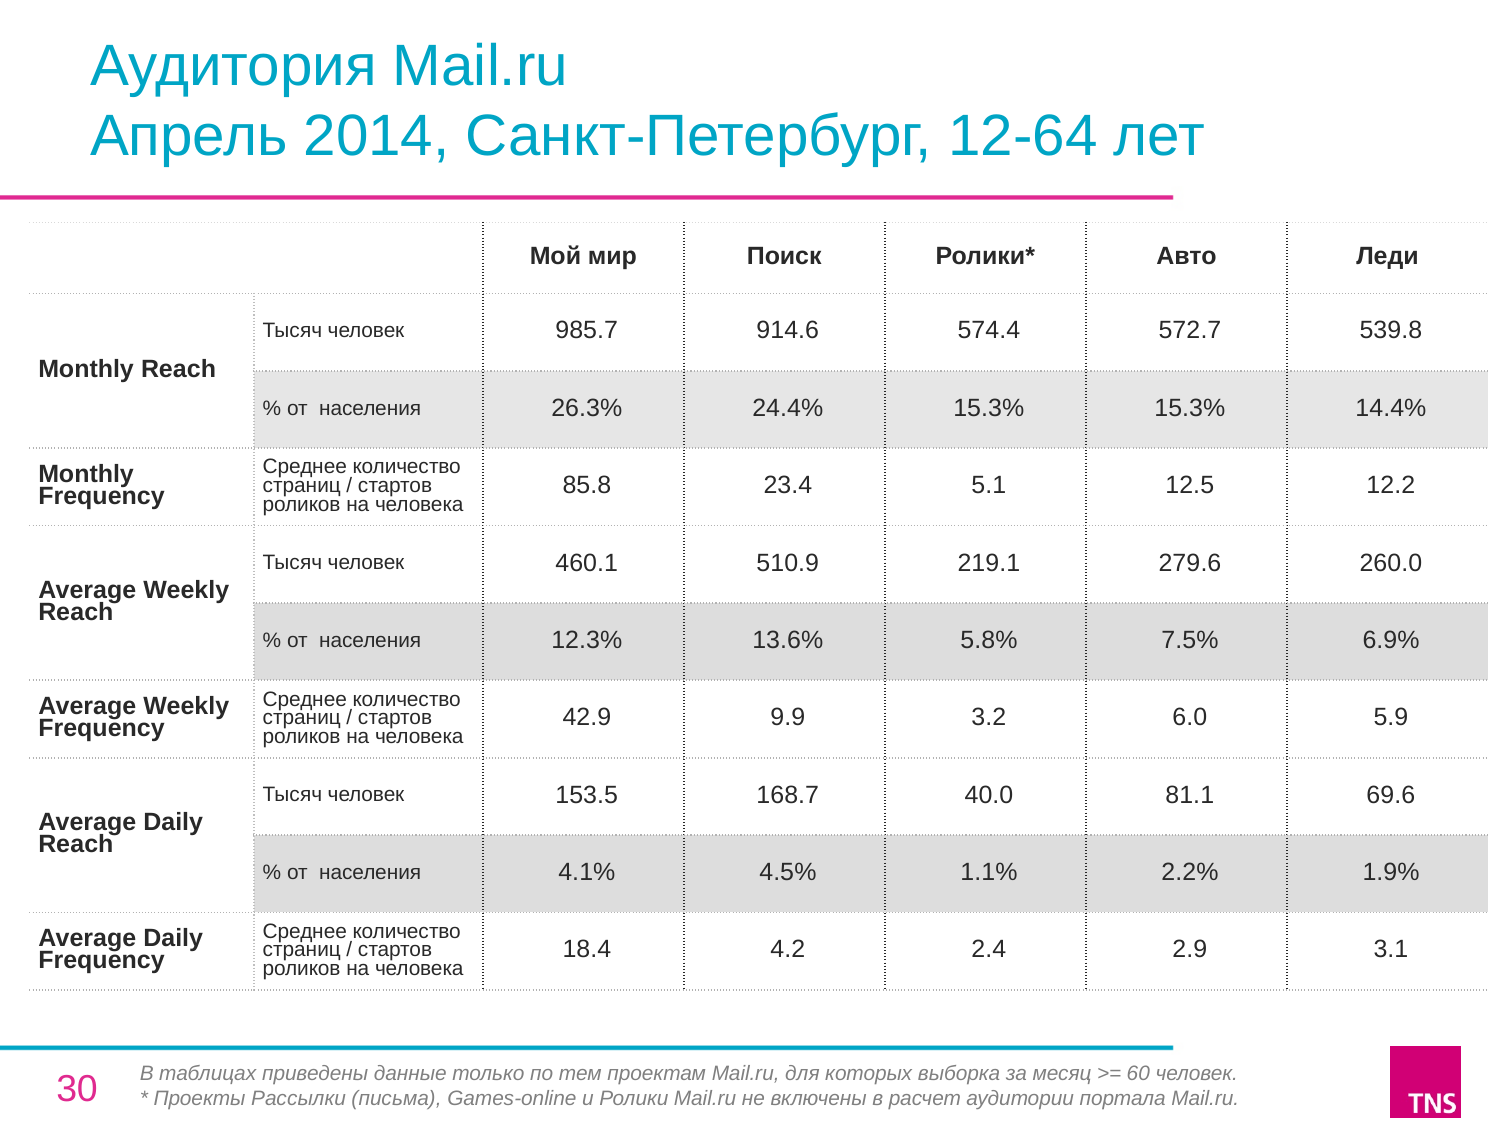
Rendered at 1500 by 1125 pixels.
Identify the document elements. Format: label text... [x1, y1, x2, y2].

table_cell 1.9% [1287, 835, 1488, 912]
table_cell 914.6 [684, 294, 885, 371]
table_cell Тысяч человек [254, 294, 483, 371]
table_cell Average Weekly Reach [29, 526, 254, 680]
table_header Поиск [684, 223, 885, 294]
table_cell 85.8 [483, 448, 684, 526]
table_cell 81.1 [1086, 758, 1287, 835]
table_cell 6.0 [1086, 680, 1287, 758]
table_header Авто [1086, 223, 1287, 294]
table_header [29, 223, 483, 294]
table_cell Тысяч человек [254, 526, 483, 603]
table_cell Среднее количество страниц / стартов роликов на человека [254, 912, 483, 990]
slide_number 30 [40, 1055, 392, 1125]
title Аудитория Mail.ru Апрель 2014, Санкт-Петербург, 12-64 лет [74, 8, 1476, 187]
table_cell 12.5 [1086, 448, 1287, 526]
picture [0, 0, 1500, 1125]
table_cell 3.1 [1287, 912, 1488, 990]
table_cell 23.4 [684, 448, 885, 526]
table_cell 24.4% [684, 371, 885, 448]
table_header Ролики* [885, 223, 1086, 294]
table_cell Среднее количество страниц / стартов роликов на человека [254, 680, 483, 758]
table_cell 18.4 [483, 912, 684, 990]
table_cell 2.4 [885, 912, 1086, 990]
table_cell 2.2% [1086, 835, 1287, 912]
table_cell 4.5% [684, 835, 885, 912]
table_cell 168.7 [684, 758, 885, 835]
table_cell Average Daily Reach [29, 758, 254, 912]
table_cell 985.7 [483, 294, 684, 371]
table_cell Average Weekly Frequency [29, 680, 254, 758]
table_cell 2.9 [1086, 912, 1287, 990]
table_cell 260.0 [1287, 526, 1488, 603]
table_cell Monthly Reach [29, 294, 254, 448]
table_cell 219.1 [885, 526, 1086, 603]
table_cell 5.8% [885, 603, 1086, 680]
table_cell 15.3% [885, 371, 1086, 448]
table_cell 26.3% [483, 371, 684, 448]
table_cell 4.1% [483, 835, 684, 912]
table_cell 5.9 [1287, 680, 1488, 758]
table_cell 12.3% [483, 603, 684, 680]
table_cell 3.2 [885, 680, 1086, 758]
table_cell 460.1 [483, 526, 684, 603]
table_cell 7.5% [1086, 603, 1287, 680]
table_cell 574.4 [885, 294, 1086, 371]
table_cell 510.9 [684, 526, 885, 603]
table_cell 153.5 [483, 758, 684, 835]
table_cell % от населения [254, 835, 483, 912]
table_cell 69.6 [1287, 758, 1488, 835]
table_cell 1.1% [885, 835, 1086, 912]
table_cell 9.9 [684, 680, 885, 758]
table_header Мой мир [483, 223, 684, 294]
table_cell 42.9 [483, 680, 684, 758]
table_cell 5.1 [885, 448, 1086, 526]
table_cell 40.0 [885, 758, 1086, 835]
table_cell Monthly Frequency [29, 448, 254, 526]
table_cell 572.7 [1086, 294, 1287, 371]
table_cell 6.9% [1287, 603, 1488, 680]
table_cell 4.2 [684, 912, 885, 990]
table_cell 12.2 [1287, 448, 1488, 526]
text_box В таблицах приведены данные только по тем проектам Mail.ru, для которых выборка за месяц >= 60 человек. * Проекты Рассылки (письма), Games-online и Ролики Mail.ru не включены в расчет аудитории портала Mail.ru. [124, 1052, 1463, 1117]
table_cell 279.6 [1086, 526, 1287, 603]
table_cell Тысяч человек [254, 758, 483, 835]
table_header Леди [1287, 223, 1488, 294]
table_cell Среднее количество страниц / стартов роликов на человека [254, 448, 483, 526]
table_cell % от населения [254, 603, 483, 680]
table_cell 13.6% [684, 603, 885, 680]
table_cell Average Daily Frequency [29, 912, 254, 990]
table_cell 15.3% [1086, 371, 1287, 448]
table_cell 14.4% [1287, 371, 1488, 448]
table_cell 539.8 [1287, 294, 1488, 371]
table_cell % от населения [254, 371, 483, 448]
